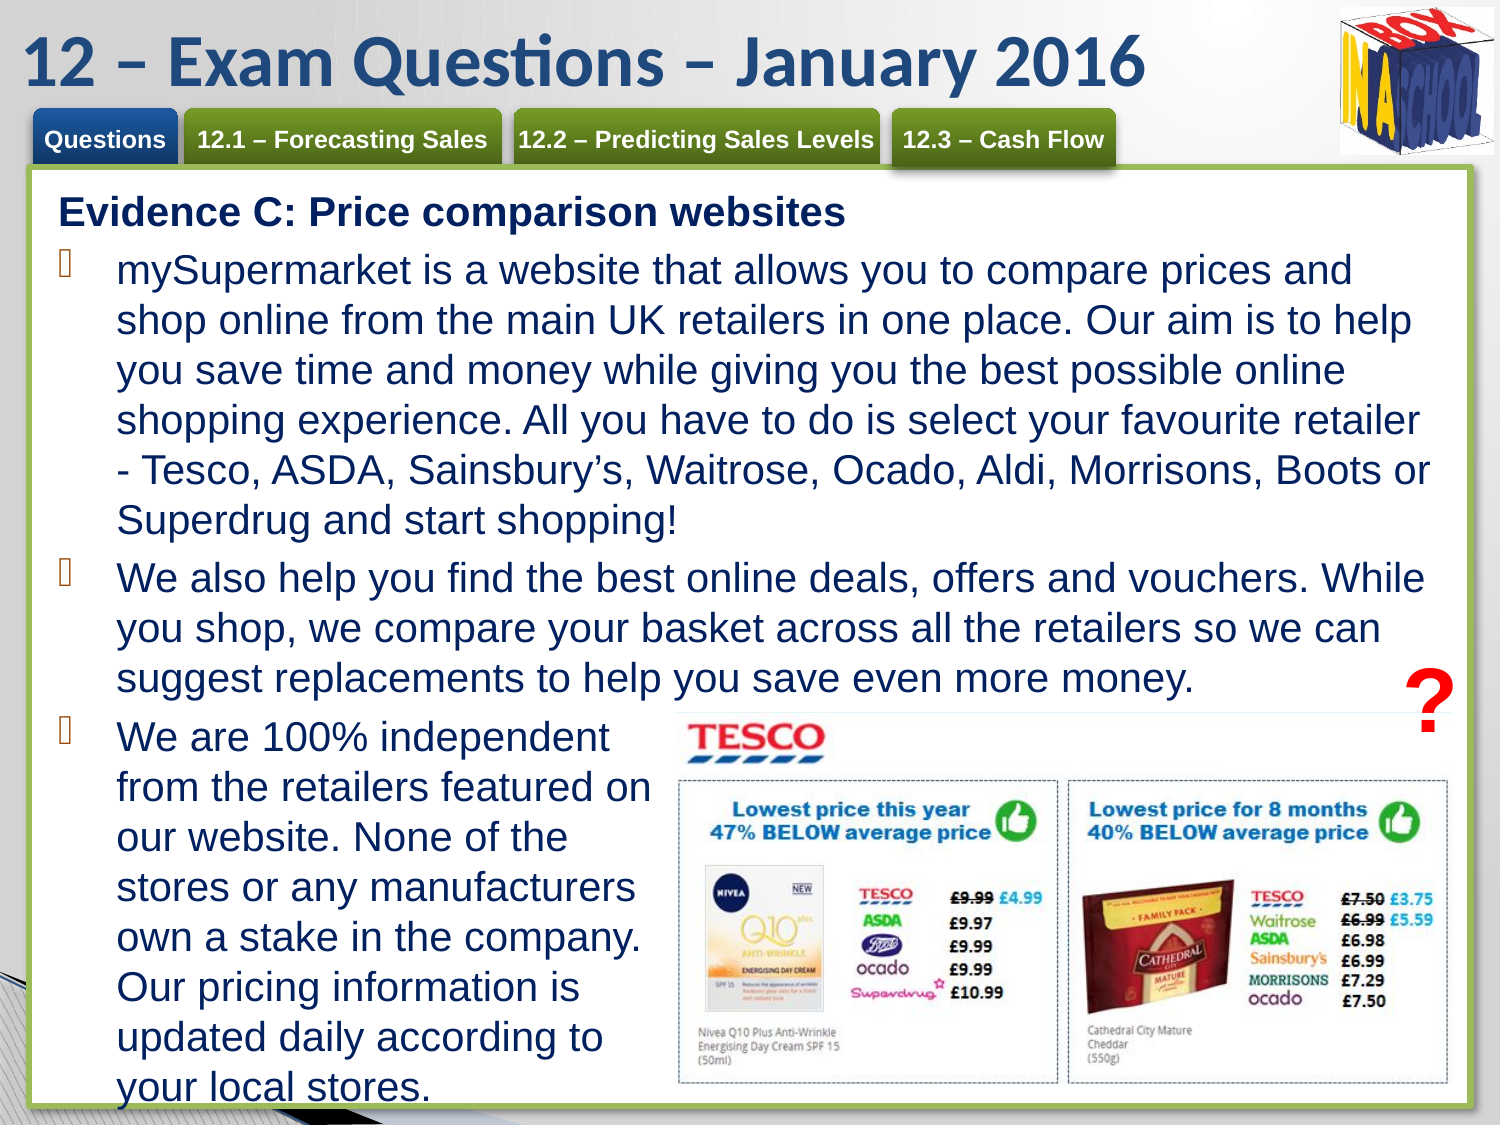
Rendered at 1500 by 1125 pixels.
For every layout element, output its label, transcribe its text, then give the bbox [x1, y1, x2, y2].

text_box ? [1387, 633, 1459, 758]
title 12 – Exam Questions – January 2016 [5, 11, 1270, 102]
picture [1340, 7, 1495, 155]
picture [289, 1118, 303, 1125]
text_box Evidence C: Price comparison websites mySupermarket is a website that allows you to compare prices and shop online from the main UK retailers in one place. Our aim is to help you save time and money while giving you the best possible online shopping experience. All you have to do is select your favourite retailer - Tesco, ASDA, Sainsbury’s, Waitrose, Ocado, Aldi, Morrisons, Boots or Superdrug and start shopping! We also help you find the best online deals, offers and vouchers. While you shop, we compare your basket across all the retailers so we can suggest replacements to help you save even more money. We are 100% independent from the retailers featured on our website. None of the stores or any manufacturers own a stake in the company. Our pricing information is updated daily according to your local stores. [43, 177, 1449, 1118]
picture [674, 711, 1453, 1087]
